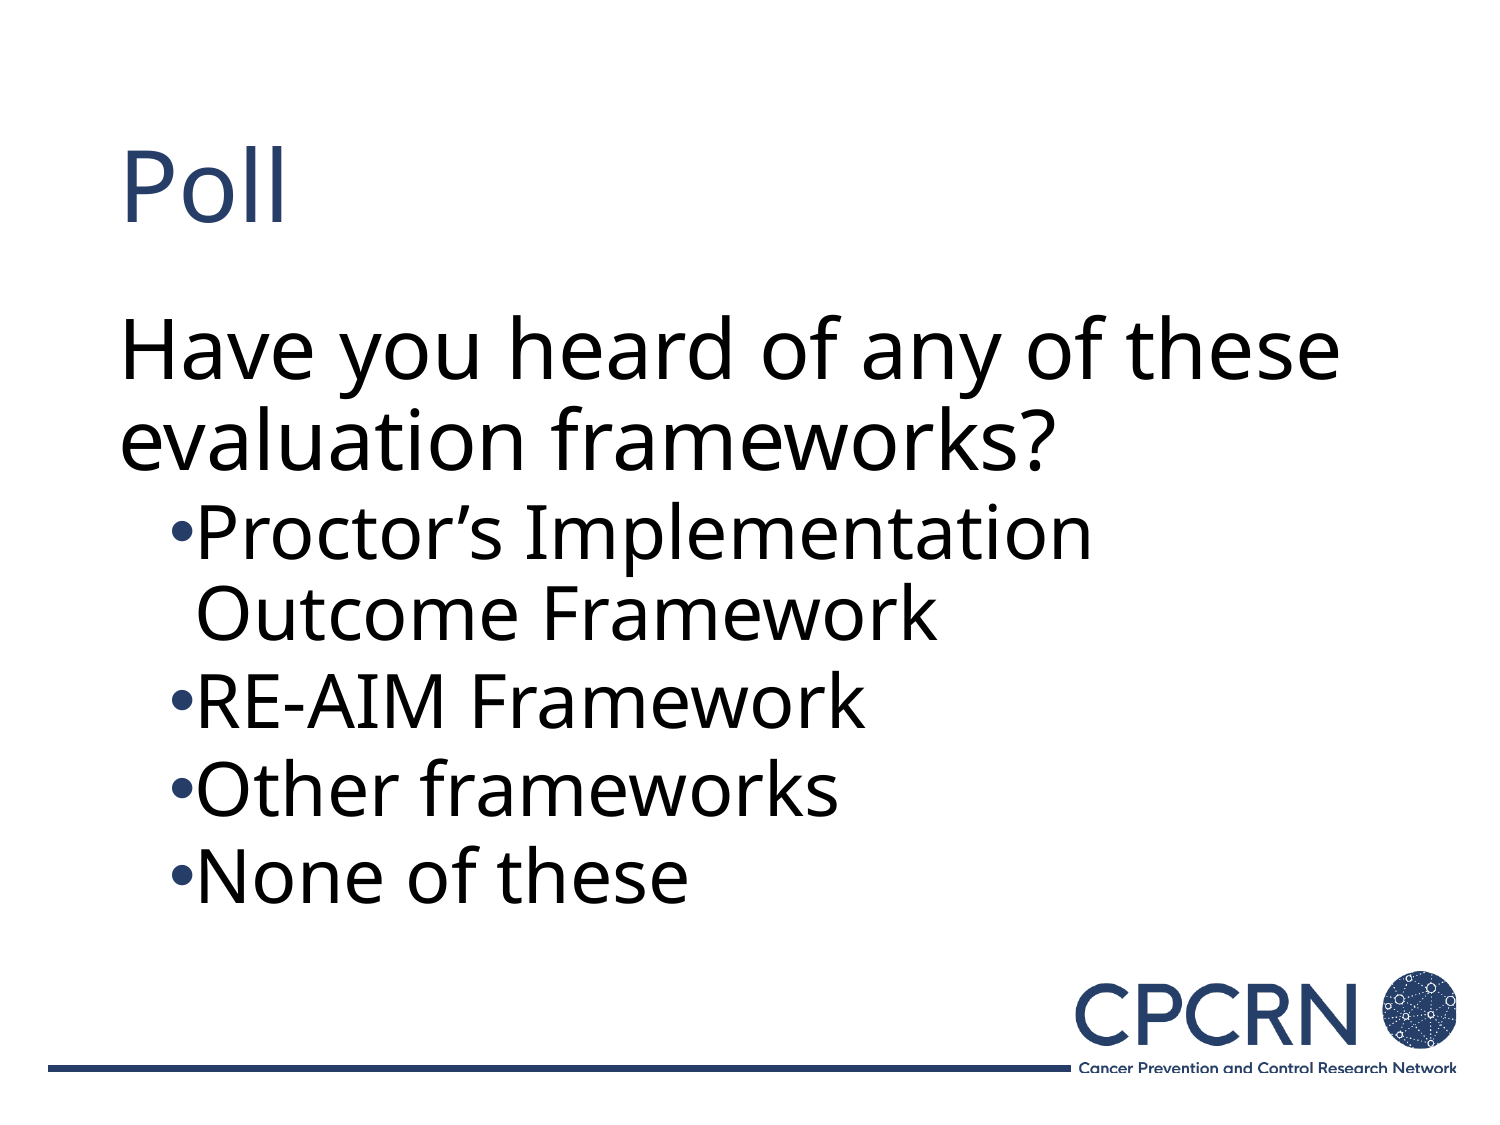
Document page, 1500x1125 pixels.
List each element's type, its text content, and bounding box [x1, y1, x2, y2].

title Poll [103, 103, 1397, 278]
list Have you heard of any of these evaluation frameworks? Proctor’s Implementation Outcome Framework RE-AIM Framework Other frameworks None of these [103, 299, 1439, 929]
